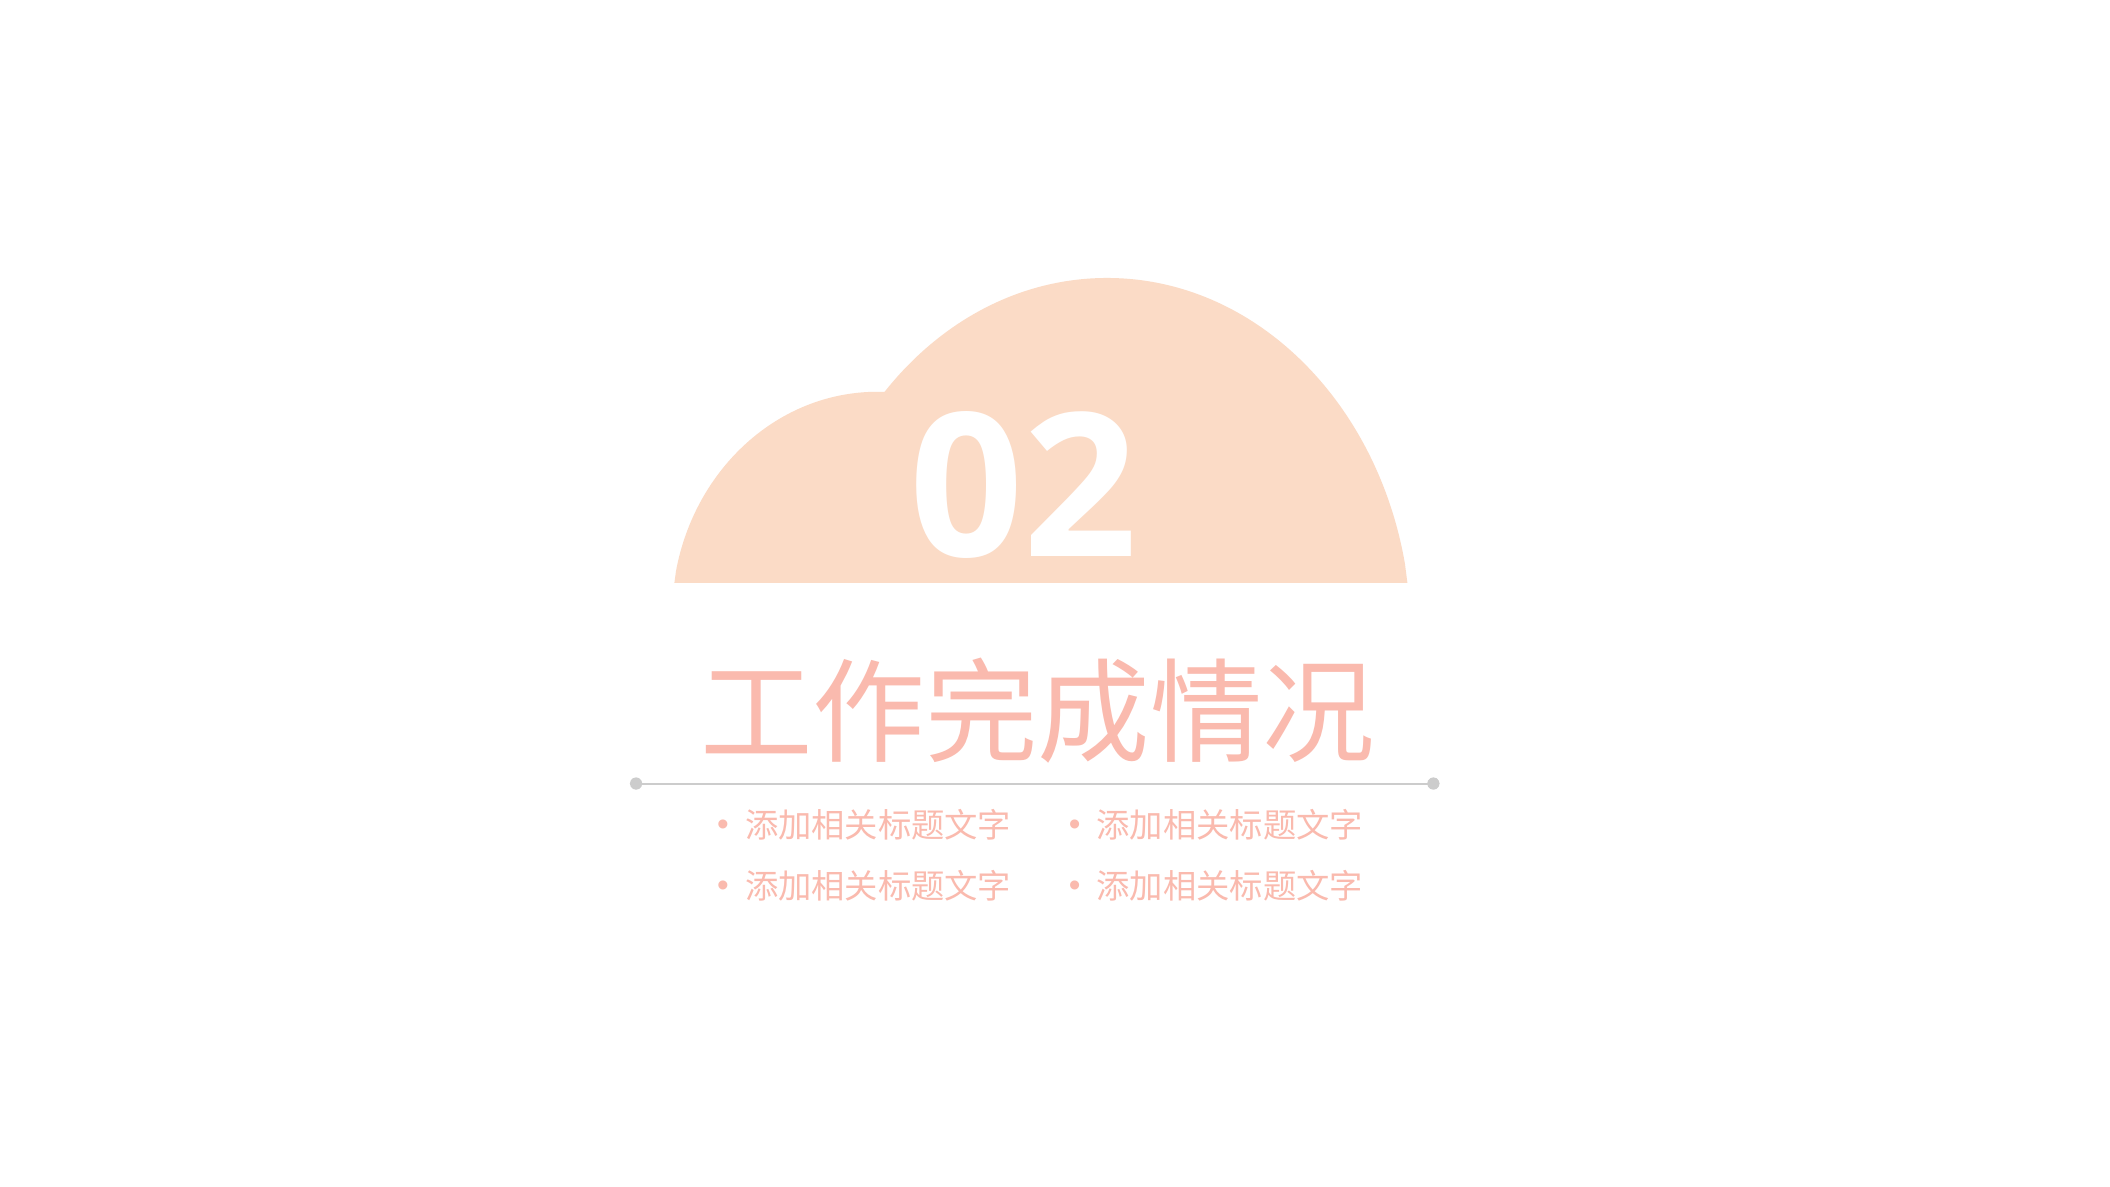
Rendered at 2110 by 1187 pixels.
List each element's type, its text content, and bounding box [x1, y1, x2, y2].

text_box 工作完成情况 [700, 641, 1434, 777]
text_box [915, 276, 1299, 356]
text_box 添加相关标题文字 [1054, 858, 1378, 913]
text_box 添加相关标题文字 [702, 858, 1027, 913]
text_box 添加相关标题文字 [702, 796, 1027, 852]
text_box 02 [721, 356, 1326, 597]
text_box 添加相关标题文字 [1054, 796, 1378, 852]
text_box [673, 468, 721, 584]
text_box [1326, 385, 1409, 584]
